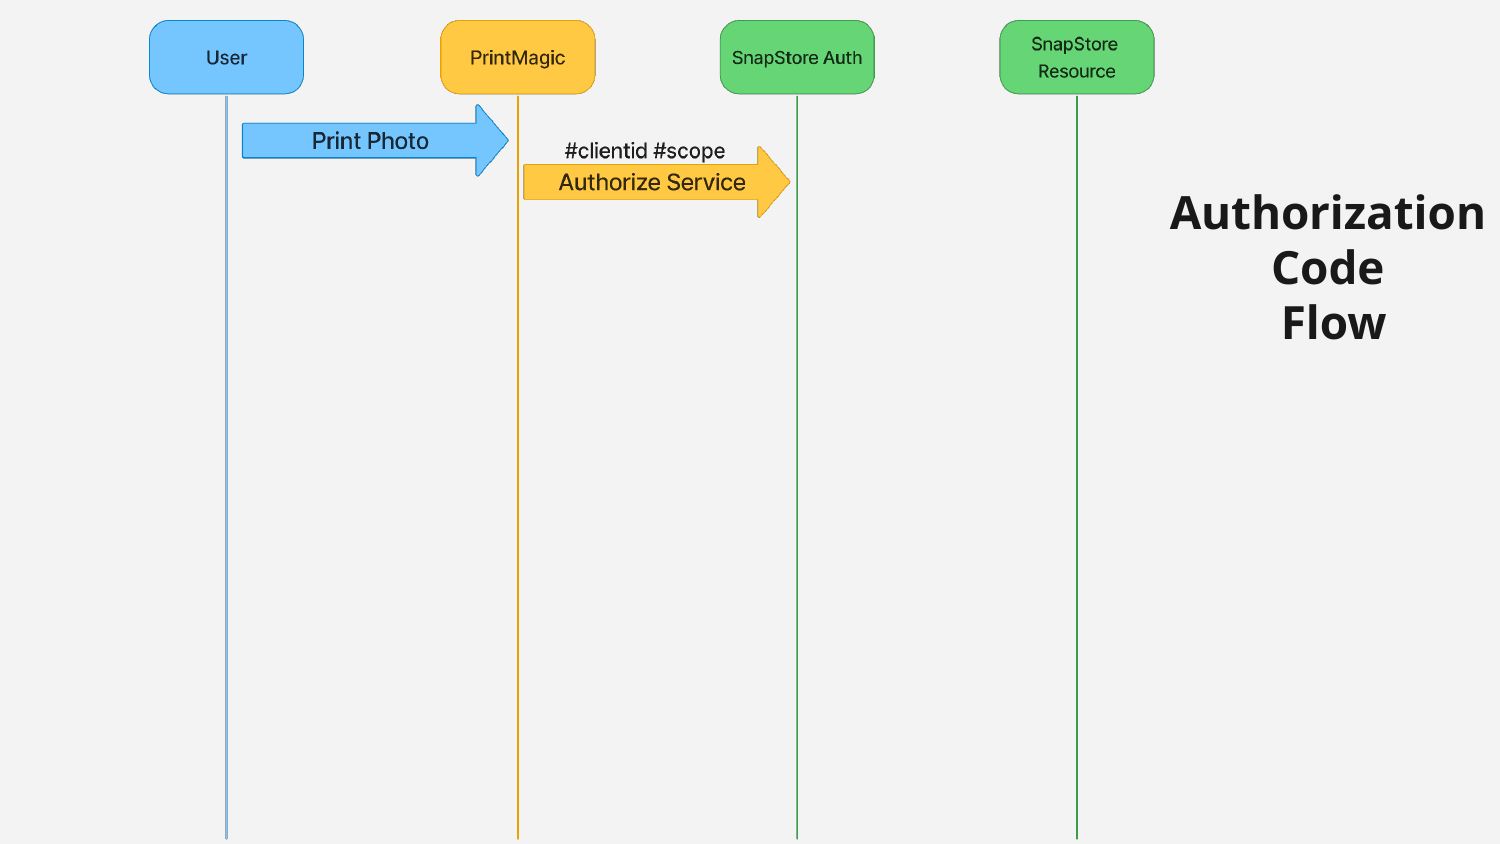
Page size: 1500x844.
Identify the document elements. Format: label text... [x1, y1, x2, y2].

title Authorization Code Flow [1190, 144, 1500, 388]
picture [118, 0, 1186, 844]
